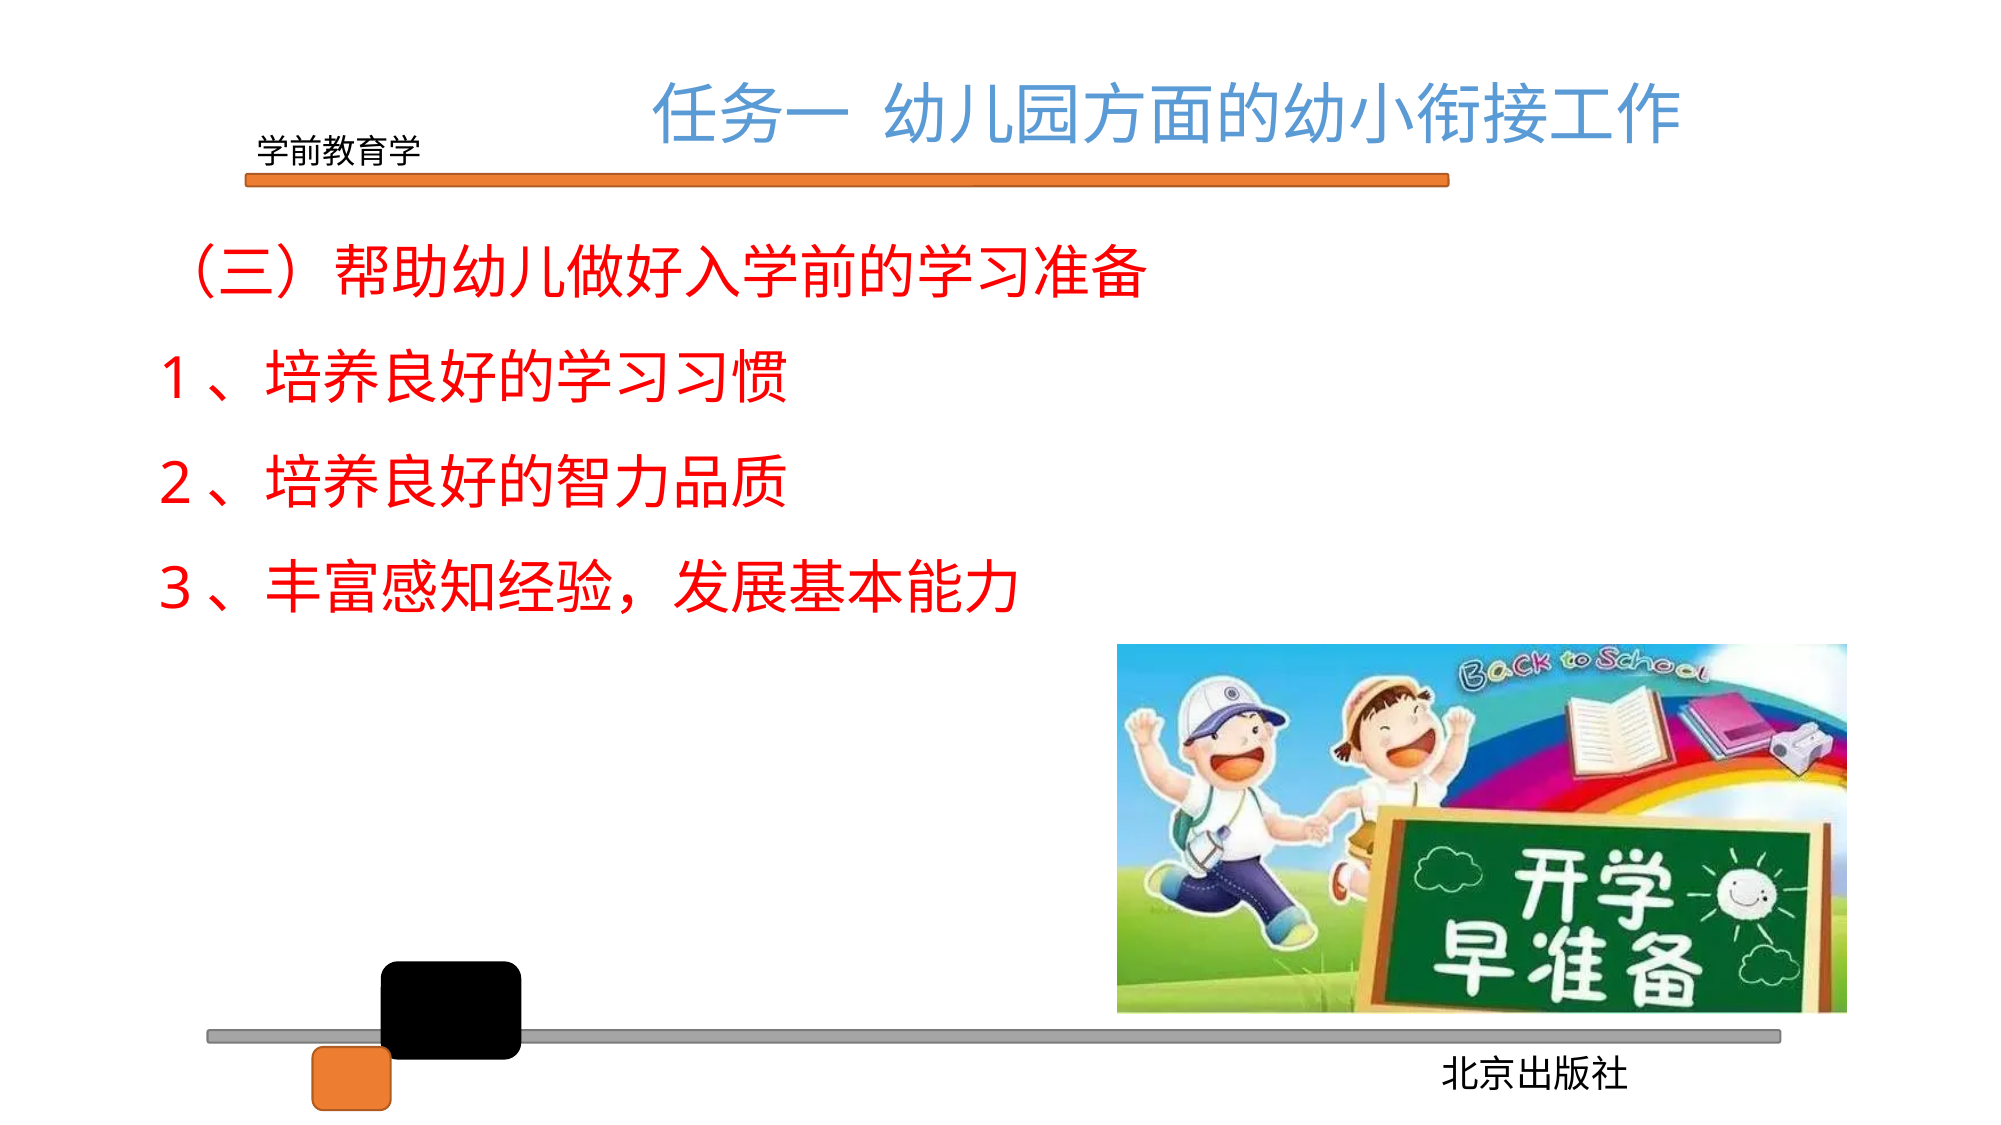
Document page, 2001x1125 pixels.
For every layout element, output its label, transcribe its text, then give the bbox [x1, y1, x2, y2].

text_box （三）帮助幼儿做好入学前的学习准备 1、培养良好的学习习惯 2、培养良好的智力品质 3、丰富感知经验，发展基本能力 [144, 192, 1864, 732]
picture [1117, 644, 1847, 1014]
text_box 任务一 幼儿园方面的幼小衔接工作 [636, 64, 1698, 160]
